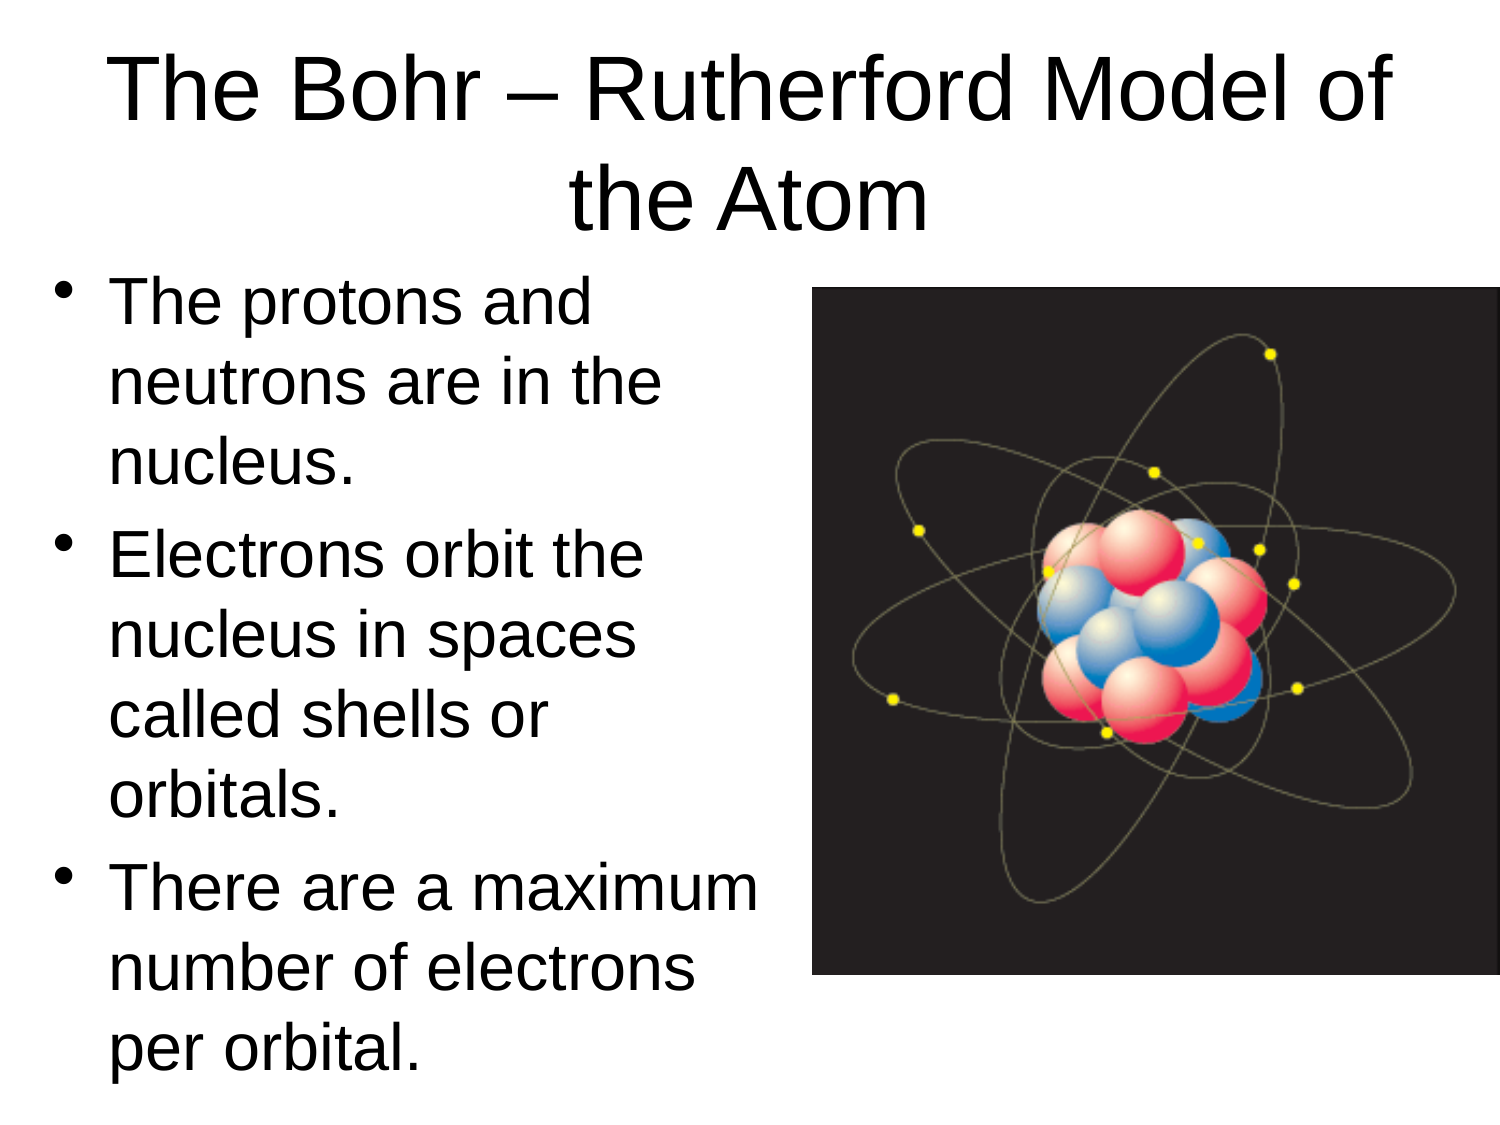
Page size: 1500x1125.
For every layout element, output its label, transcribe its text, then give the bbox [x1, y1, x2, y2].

picture [812, 287, 1500, 976]
list The protons and neutrons are in the nucleus. Electrons orbit the nucleus in spaces called shells or orbitals. There are a maximum number of electrons per orbital. [37, 249, 801, 1101]
title The Bohr – Rutherford Model of the Atom [74, 44, 1426, 233]
